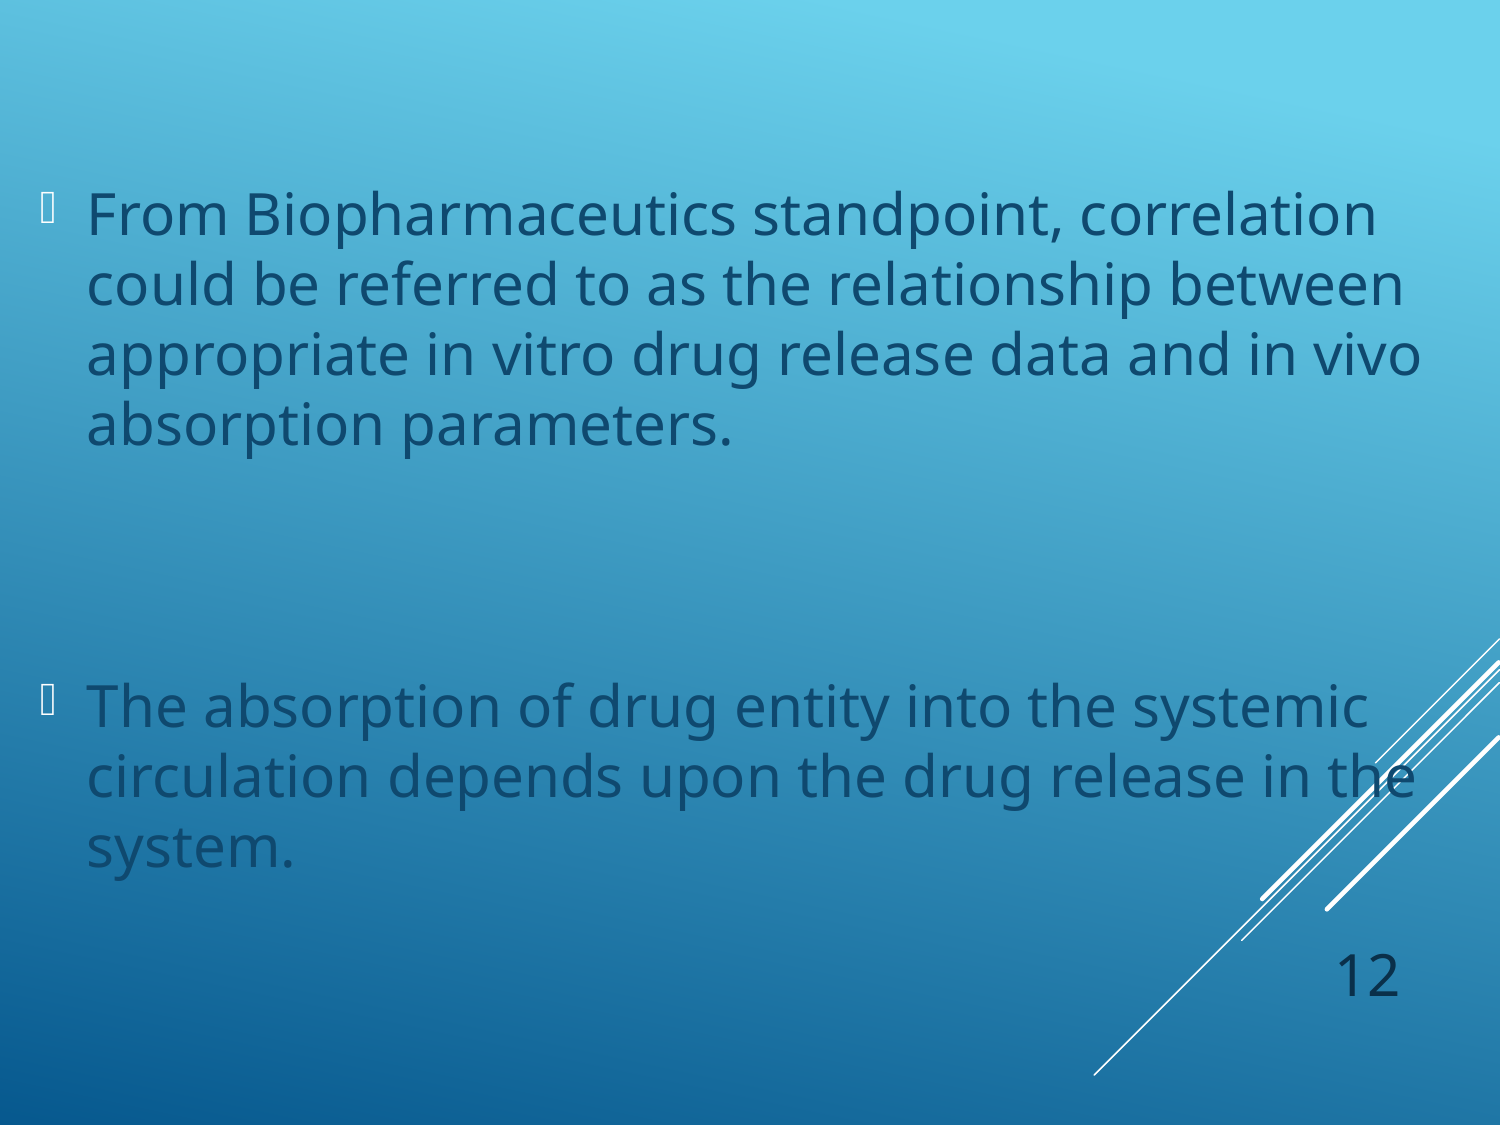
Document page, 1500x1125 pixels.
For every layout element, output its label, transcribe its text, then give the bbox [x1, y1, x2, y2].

list From Biopharmaceutics standpoint, correlation could be referred to as the relationship between appropriate in vitro drug release data and in vivo absorption parameters. The absorption of drug entity into the systemic circulation depends upon the drug release in the system. [24, 90, 1488, 966]
slide_number 12 [1275, 915, 1416, 1025]
